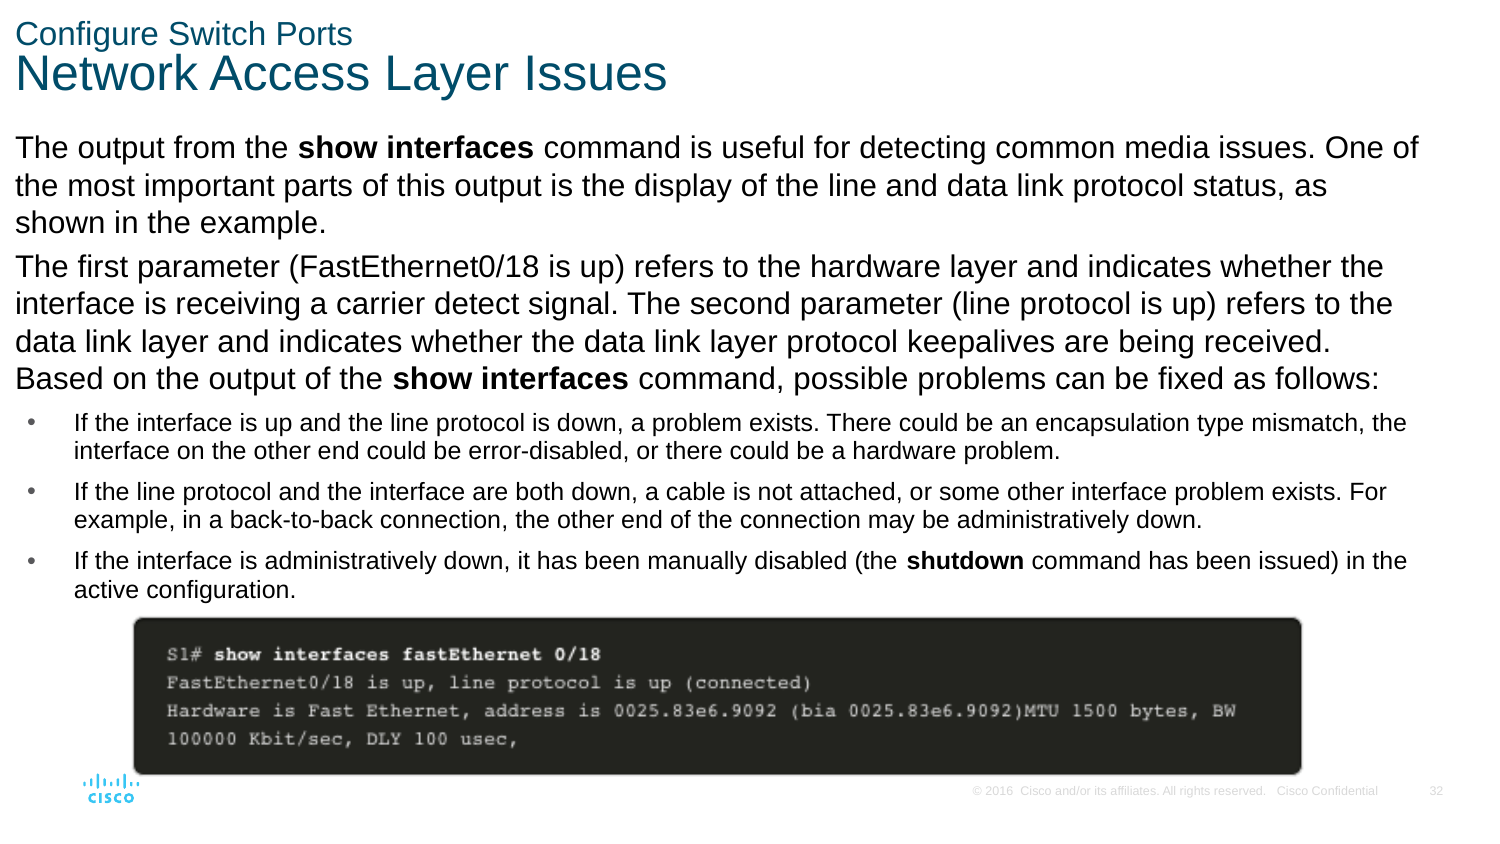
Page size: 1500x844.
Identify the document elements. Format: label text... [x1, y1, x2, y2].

picture [129, 613, 1307, 782]
title Configure Switch Ports Network Access Layer Issues [0, 0, 1369, 120]
list The output from the show interfaces command is useful for detecting common media issues. One of the most important parts of this output is the display of the line and data link protocol status, as shown in the example. The first parameter (FastEthernet0/18 is up) refers to the hardware layer and indicates whether the interface is receiving a carrier detect signal. The second parameter (line protocol is up) refers to the data link layer and indicates whether the data link layer protocol keepalives are being received. Based on the output of the show interfaces command, possible problems can be fixed as follows: If the interface is up and the line protocol is down, a problem exists. There could be an encapsulation type mismatch, the interface on the other end could be error-disabled, or there could be a hardware problem. If the line protocol and the interface are both down, a cable is not attached, or some other interface problem exists. For example, in a back-to-back connection, the other end of the connection may be administratively down. If the interface is administratively down, it has been manually disabled (the shutdown command has been issued) in the active configuration. [0, 120, 1437, 614]
